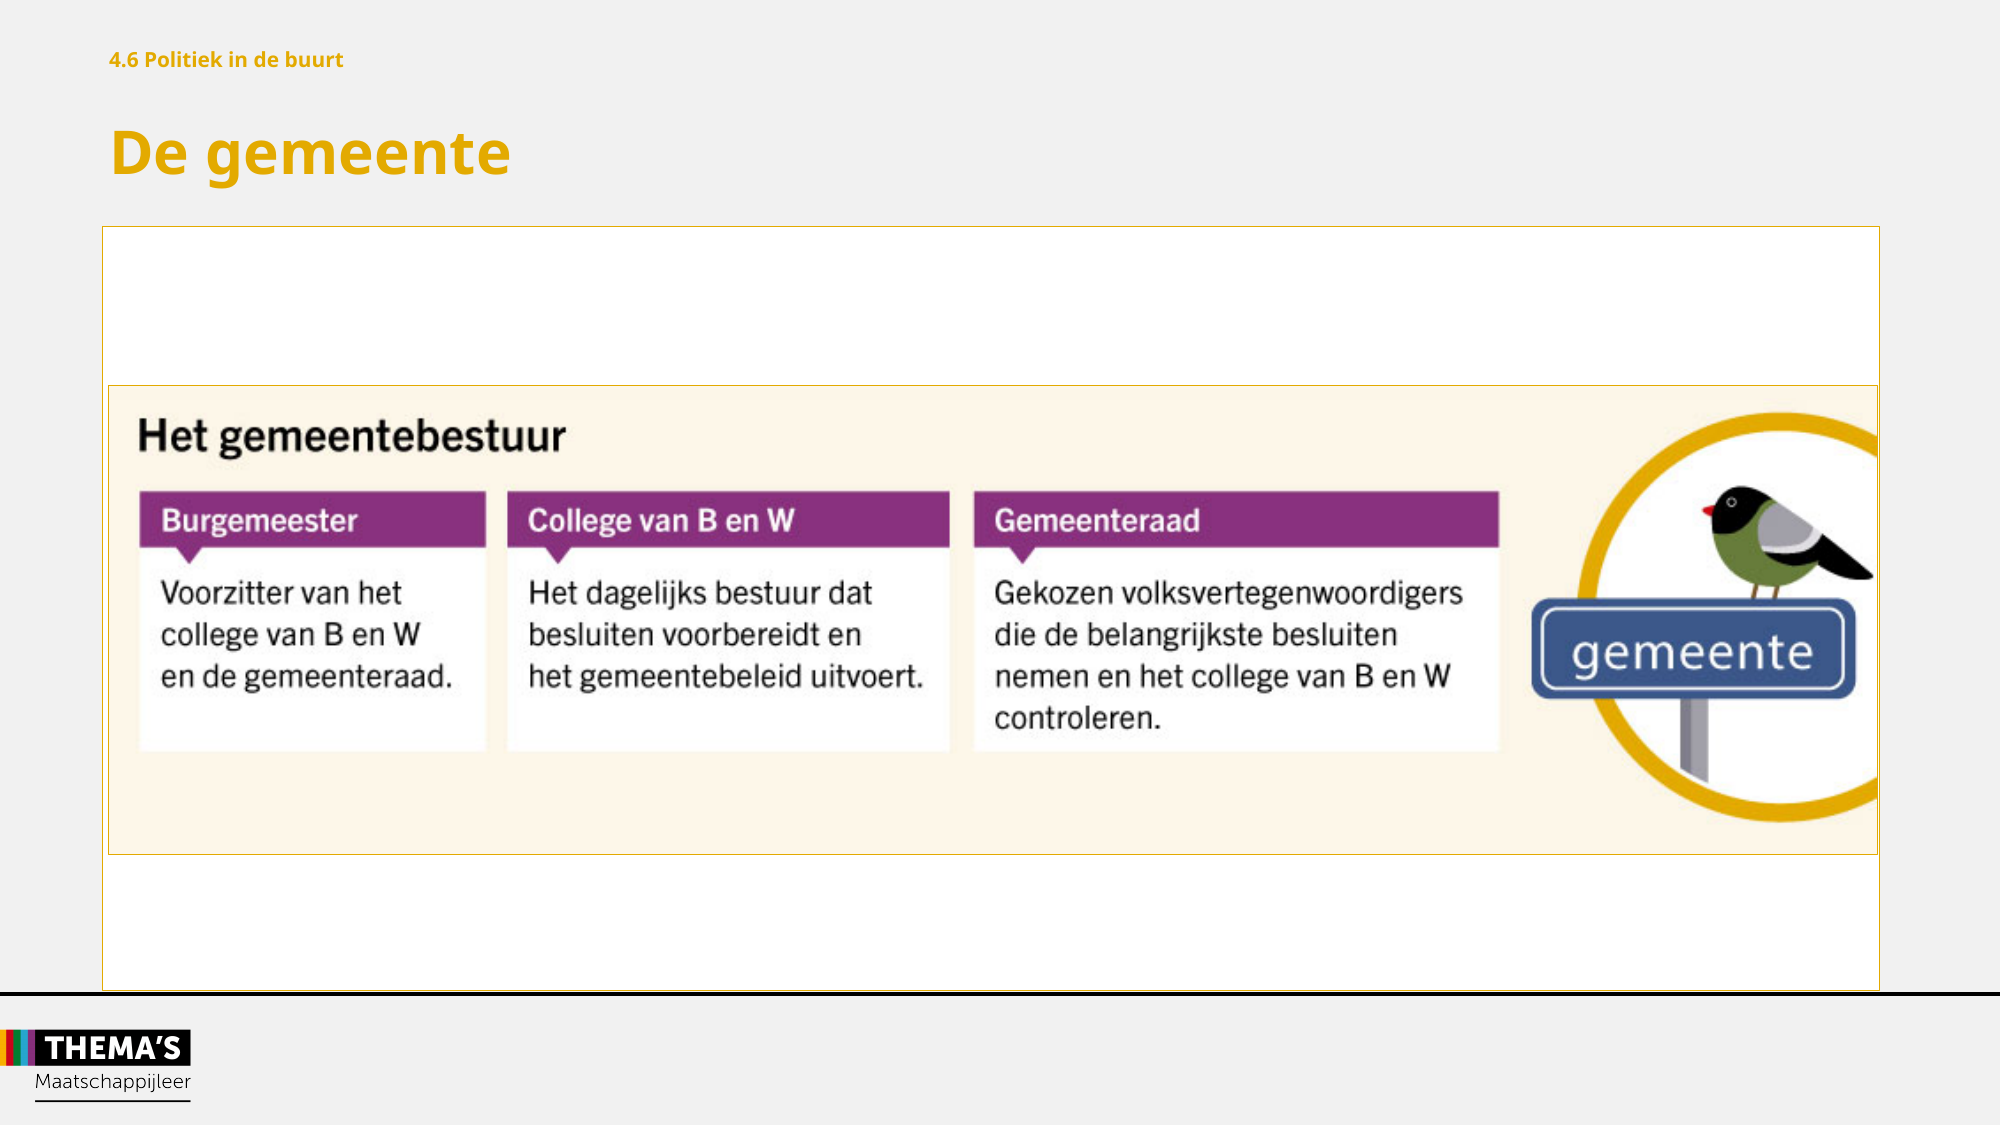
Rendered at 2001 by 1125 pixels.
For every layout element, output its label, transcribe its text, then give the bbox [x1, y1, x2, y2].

list De gemeente [94, 114, 1879, 205]
picture [108, 385, 1877, 855]
picture [0, 993, 203, 1125]
list 4.6 Politiek in de buurt [94, 33, 941, 88]
list [102, 226, 1880, 991]
